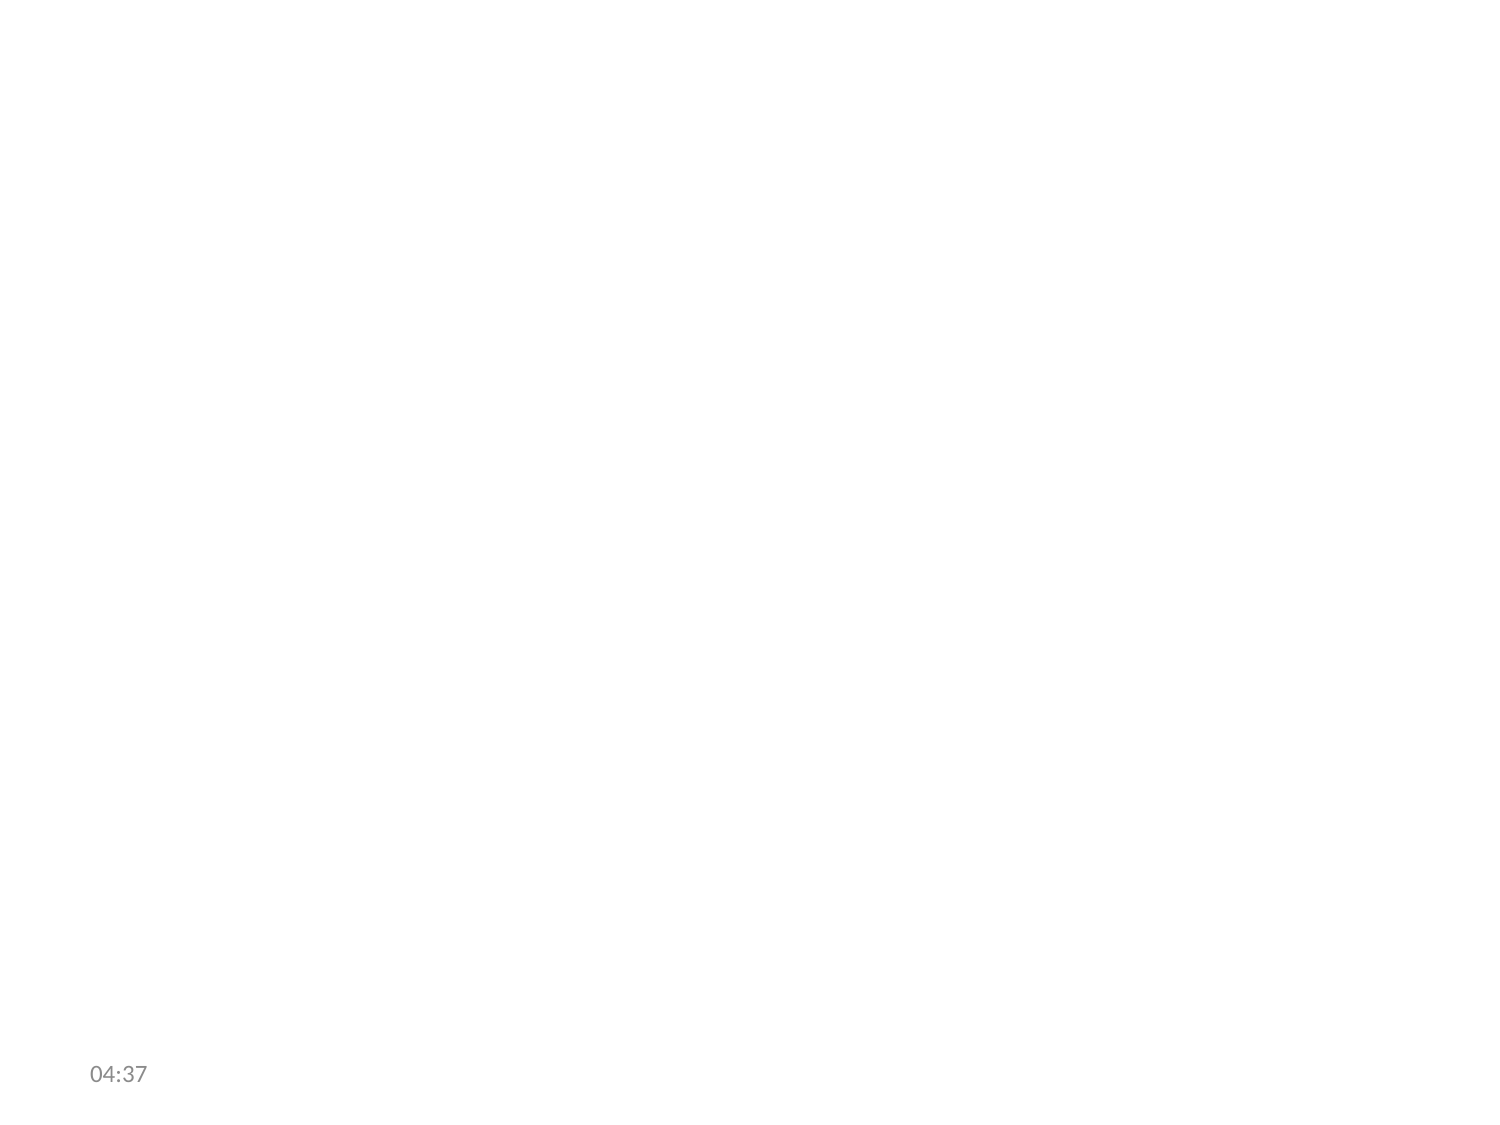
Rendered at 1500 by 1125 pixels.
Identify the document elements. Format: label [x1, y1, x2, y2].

slide_number [75, 1042, 425, 1103]
